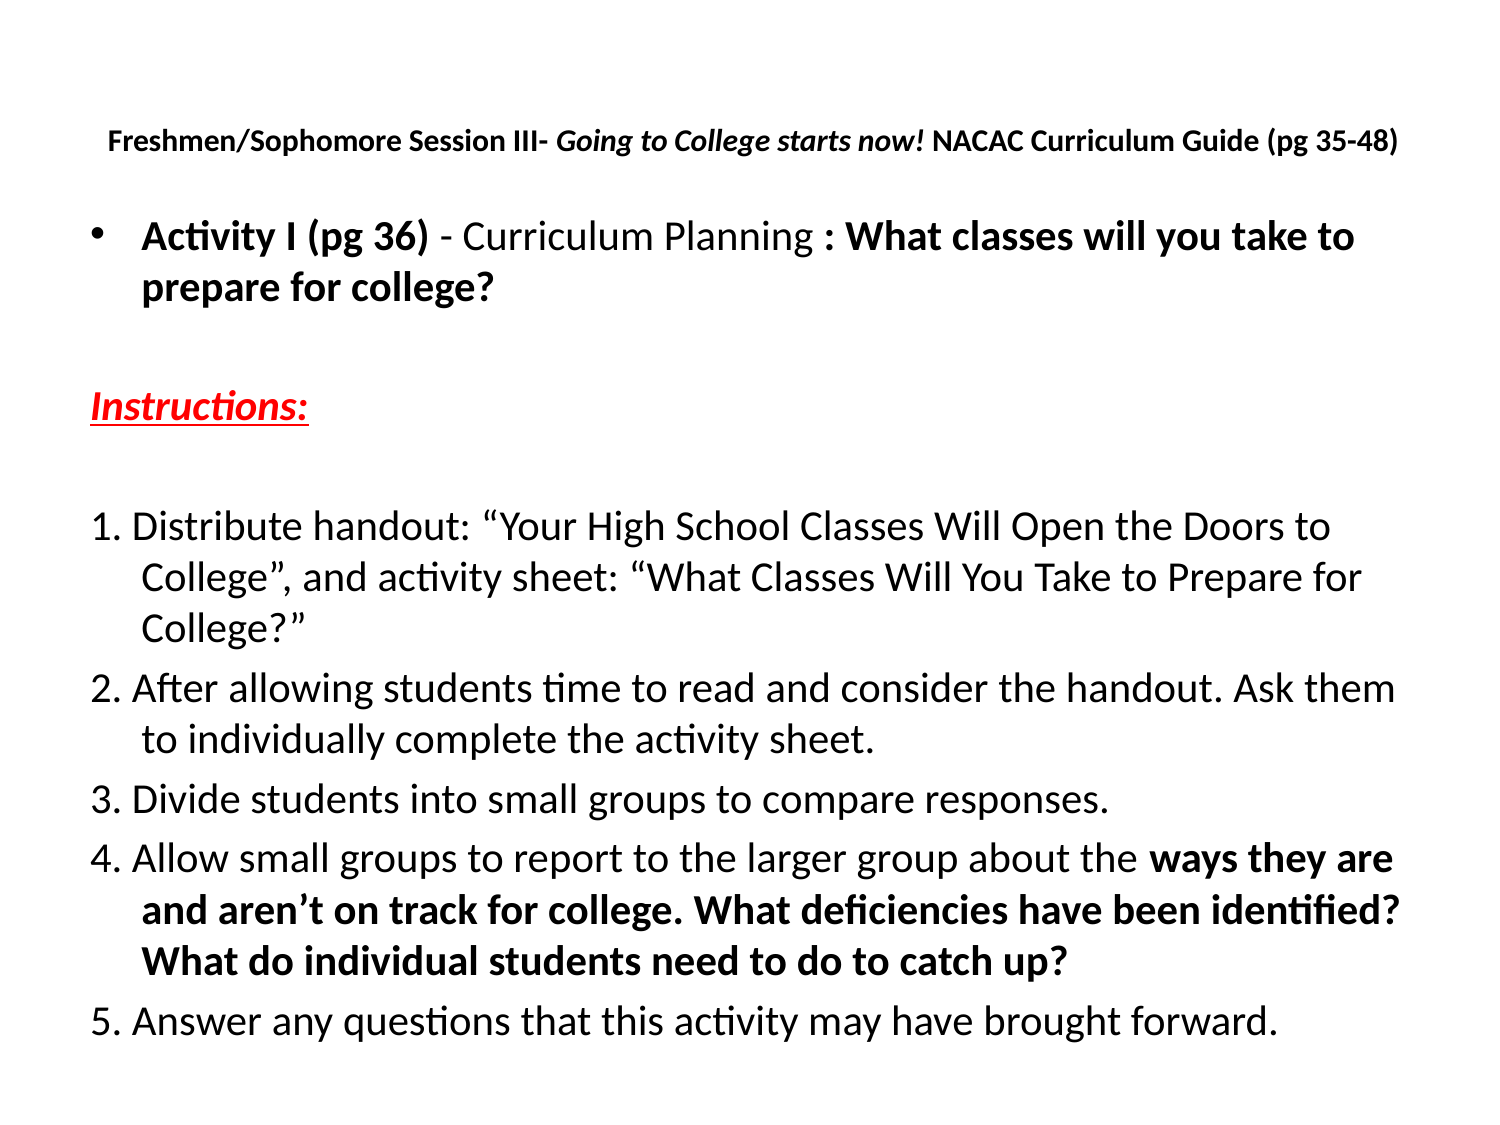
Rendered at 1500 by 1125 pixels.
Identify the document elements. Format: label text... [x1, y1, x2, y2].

title Freshmen/Sophomore Session III- Going to College starts now! NACAC Curriculum Guide (pg 35-48) [75, 99, 1425, 200]
list Activity I (pg 36) - Curriculum Planning : What classes will you take to prepare for college? Instructions: 1. Distribute handout: “Your High School Classes Will Open the Doors to College”, and activity sheet: “What Classes Will You Take to Prepare for College?” 2. After allowing students time to read and consider the handout. Ask them to individually complete the activity sheet. 3. Divide students into small groups to compare responses. 4. Allow small groups to report to the larger group about the ways they are and aren’t on track for college. What deficiencies have been identified? What do individual students need to do to catch up? 5. Answer any questions that this activity may have brought forward. [75, 200, 1438, 1063]
